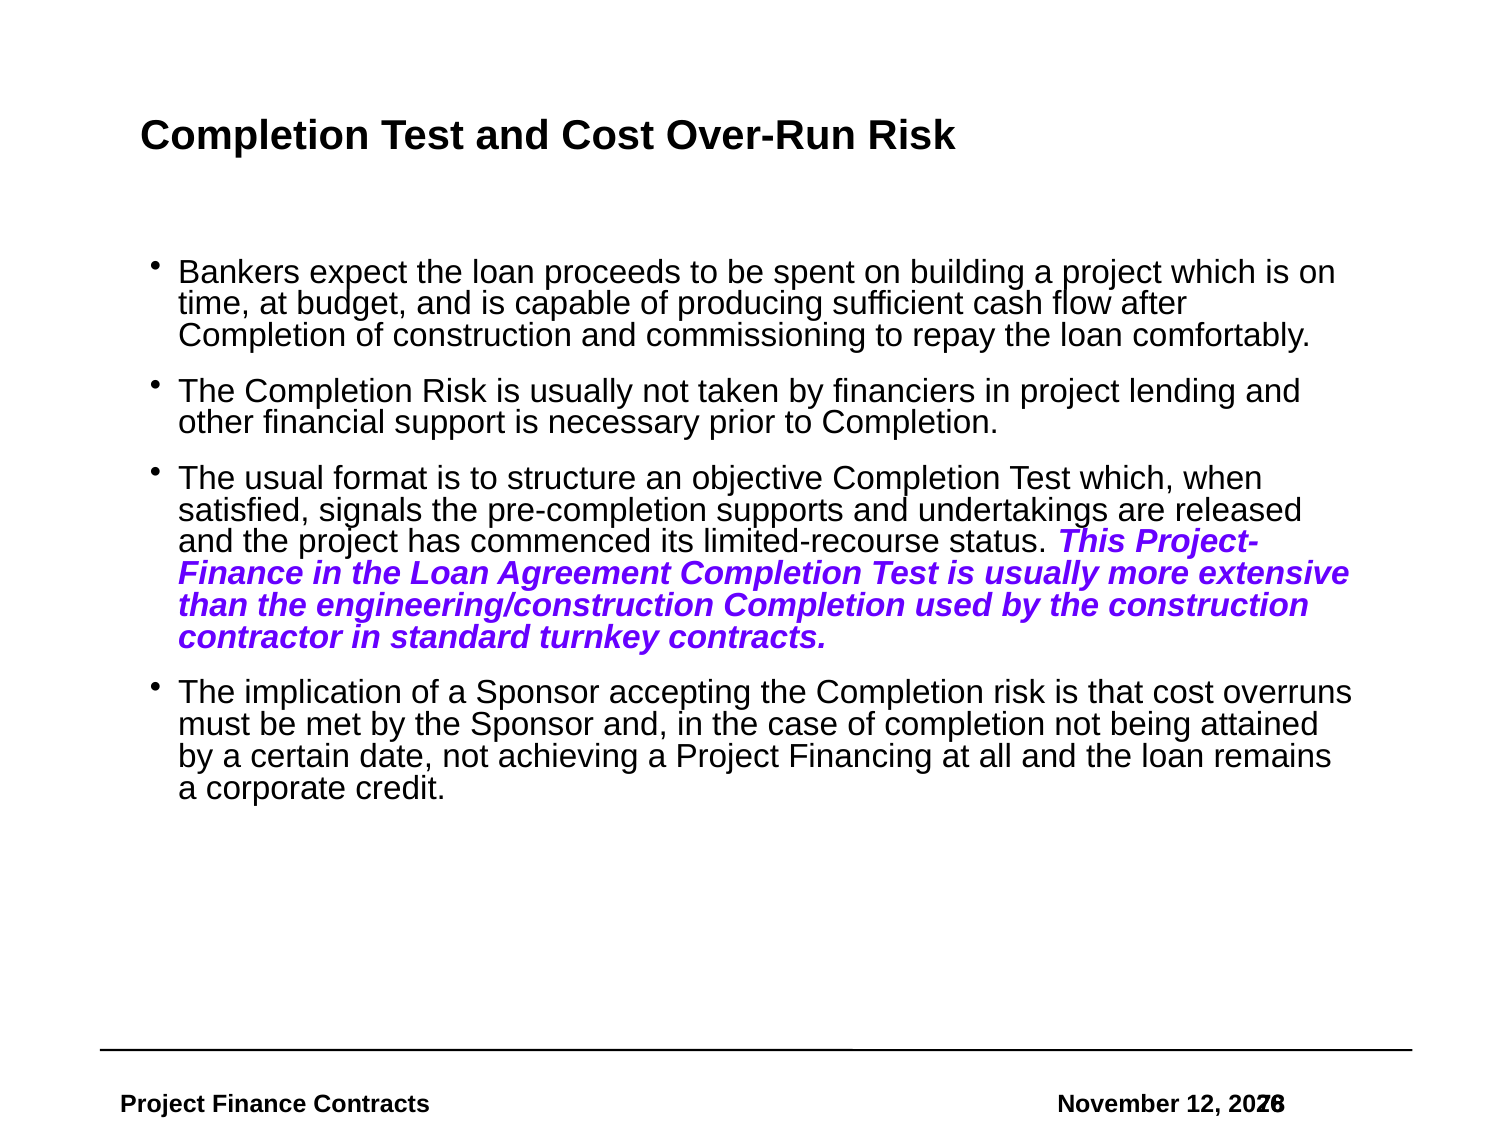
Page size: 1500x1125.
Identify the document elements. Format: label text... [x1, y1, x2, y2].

title Completion Test and Cost Over-Run Risk [124, 99, 1288, 226]
list Bankers expect the loan proceeds to be spent on building a project which is on time, at budget, and is capable of producing sufficient cash flow after Completion of construction and commissioning to repay the loan comfortably. The Completion Risk is usually not taken by financiers in project lending and other financial support is necessary prior to Completion. The usual format is to structure an objective Completion Test which, when satisfied, signals the pre-completion supports and undertakings are released and the project has commenced its limited-recourse status. This Project-Finance in the Loan Agreement Completion Test is usually more extensive than the engineering/construction Completion used by the construction contractor in standard turnkey contracts. The implication of a Sponsor accepting the Completion risk is that cost overruns must be met by the Sponsor and, in the case of completion not being attained by a certain date, not achieving a Project Financing at all and the loan remains a corporate credit. [124, 249, 1376, 1001]
